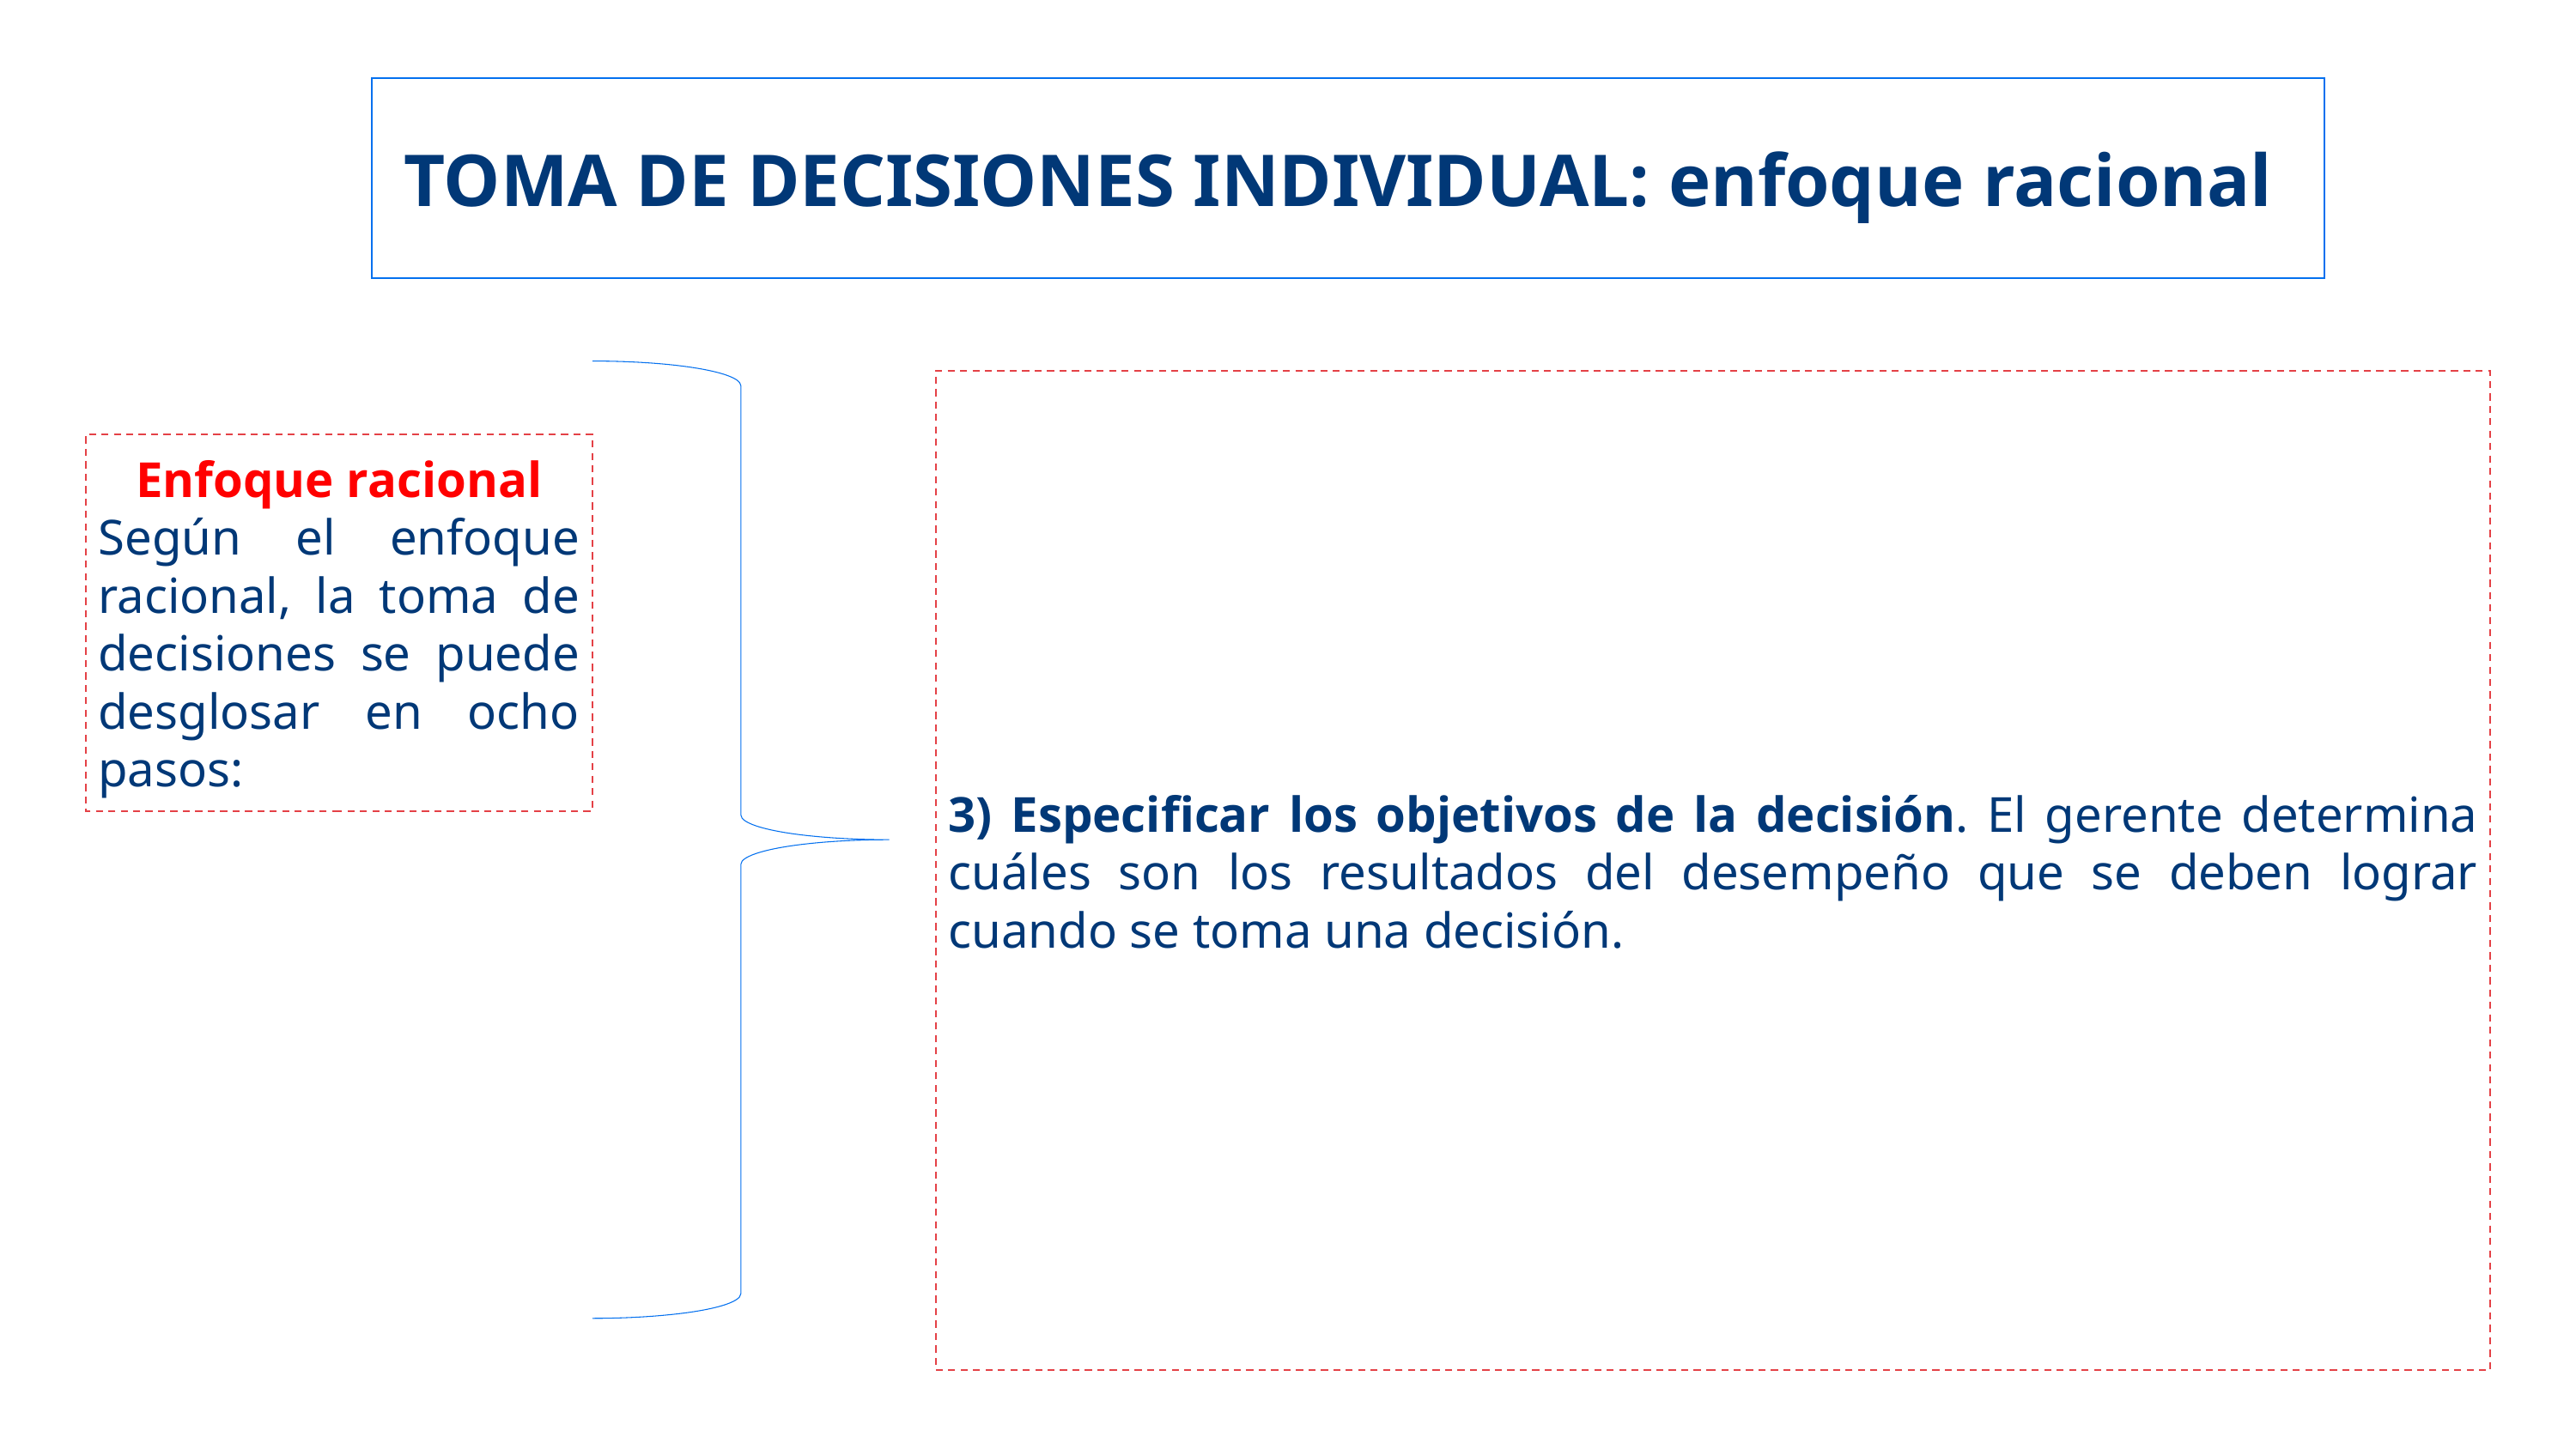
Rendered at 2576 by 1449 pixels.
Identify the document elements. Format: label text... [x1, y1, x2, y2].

text_box TOMA DE DECISIONES INDIVIDUAL: enfoque racional [371, 77, 2324, 278]
text_box Enfoque racional Según el enfoque racional, la toma de decisiones se puede desglosar en ocho pasos: [85, 434, 592, 811]
text_box 3) Especificar los objetivos de la decisión. El gerente determina cuáles son los resultados del desempeño que se deben lograr cuando se toma una decisión. [935, 370, 2491, 1371]
text_box [592, 361, 890, 1319]
